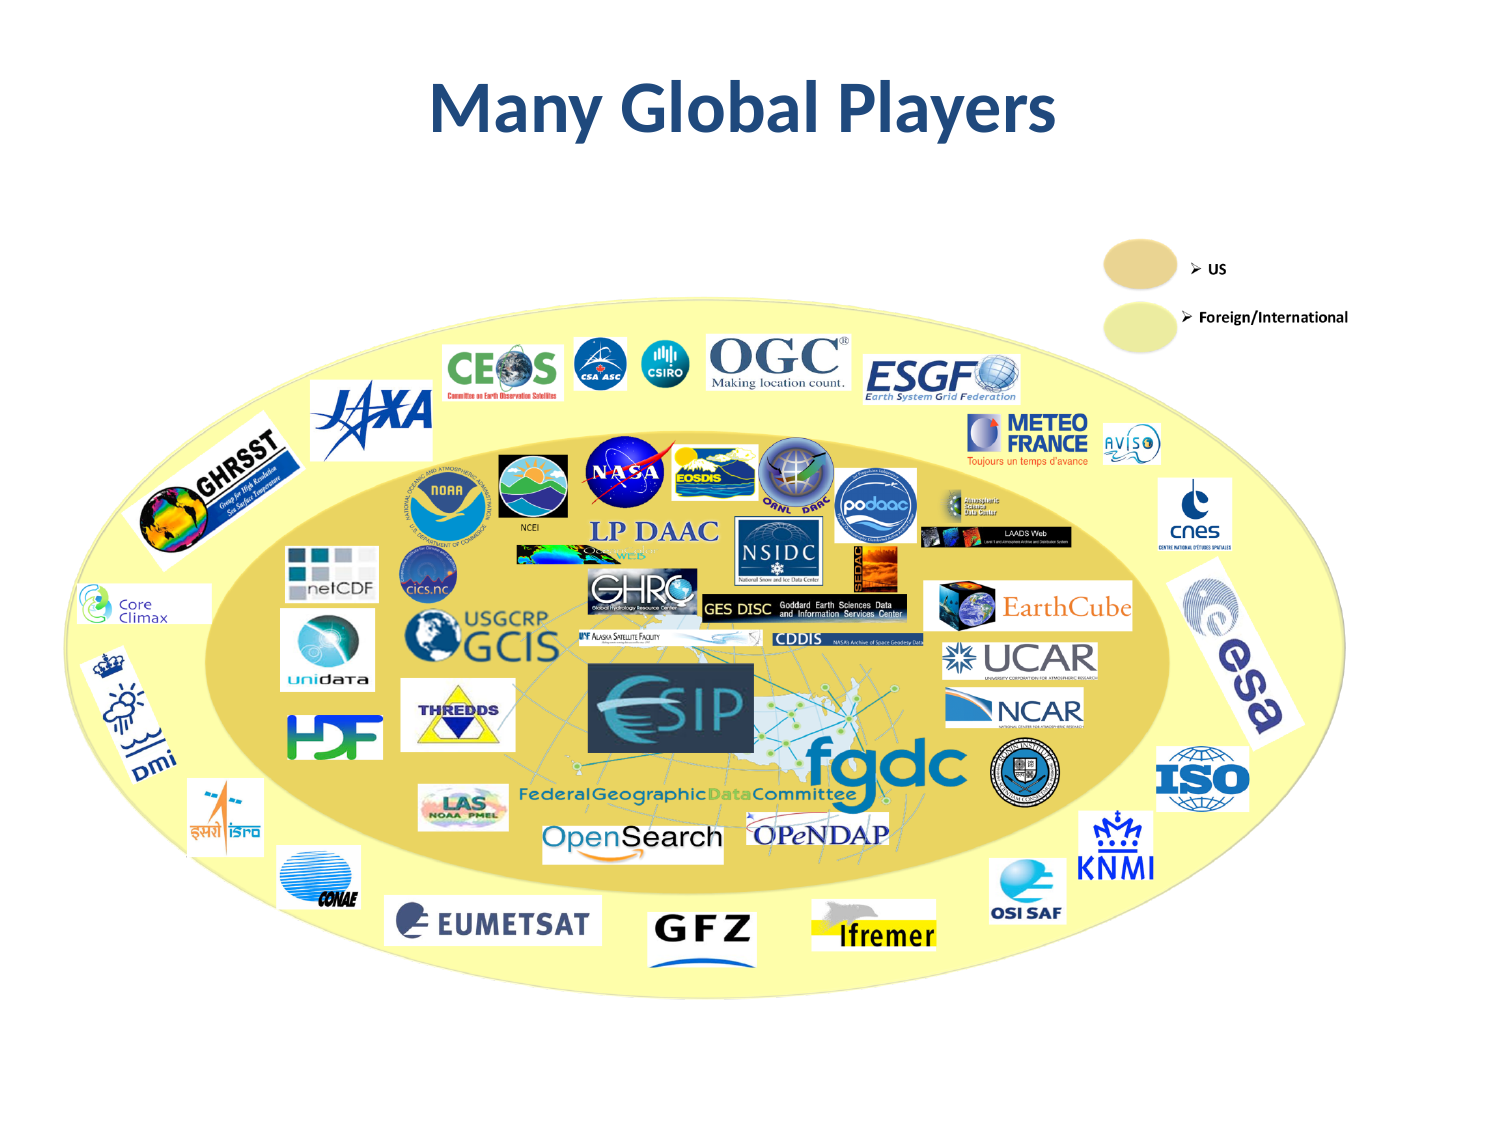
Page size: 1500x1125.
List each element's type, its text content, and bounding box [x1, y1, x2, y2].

picture [62, 237, 1452, 1001]
title Many Global Players [200, 50, 1287, 155]
